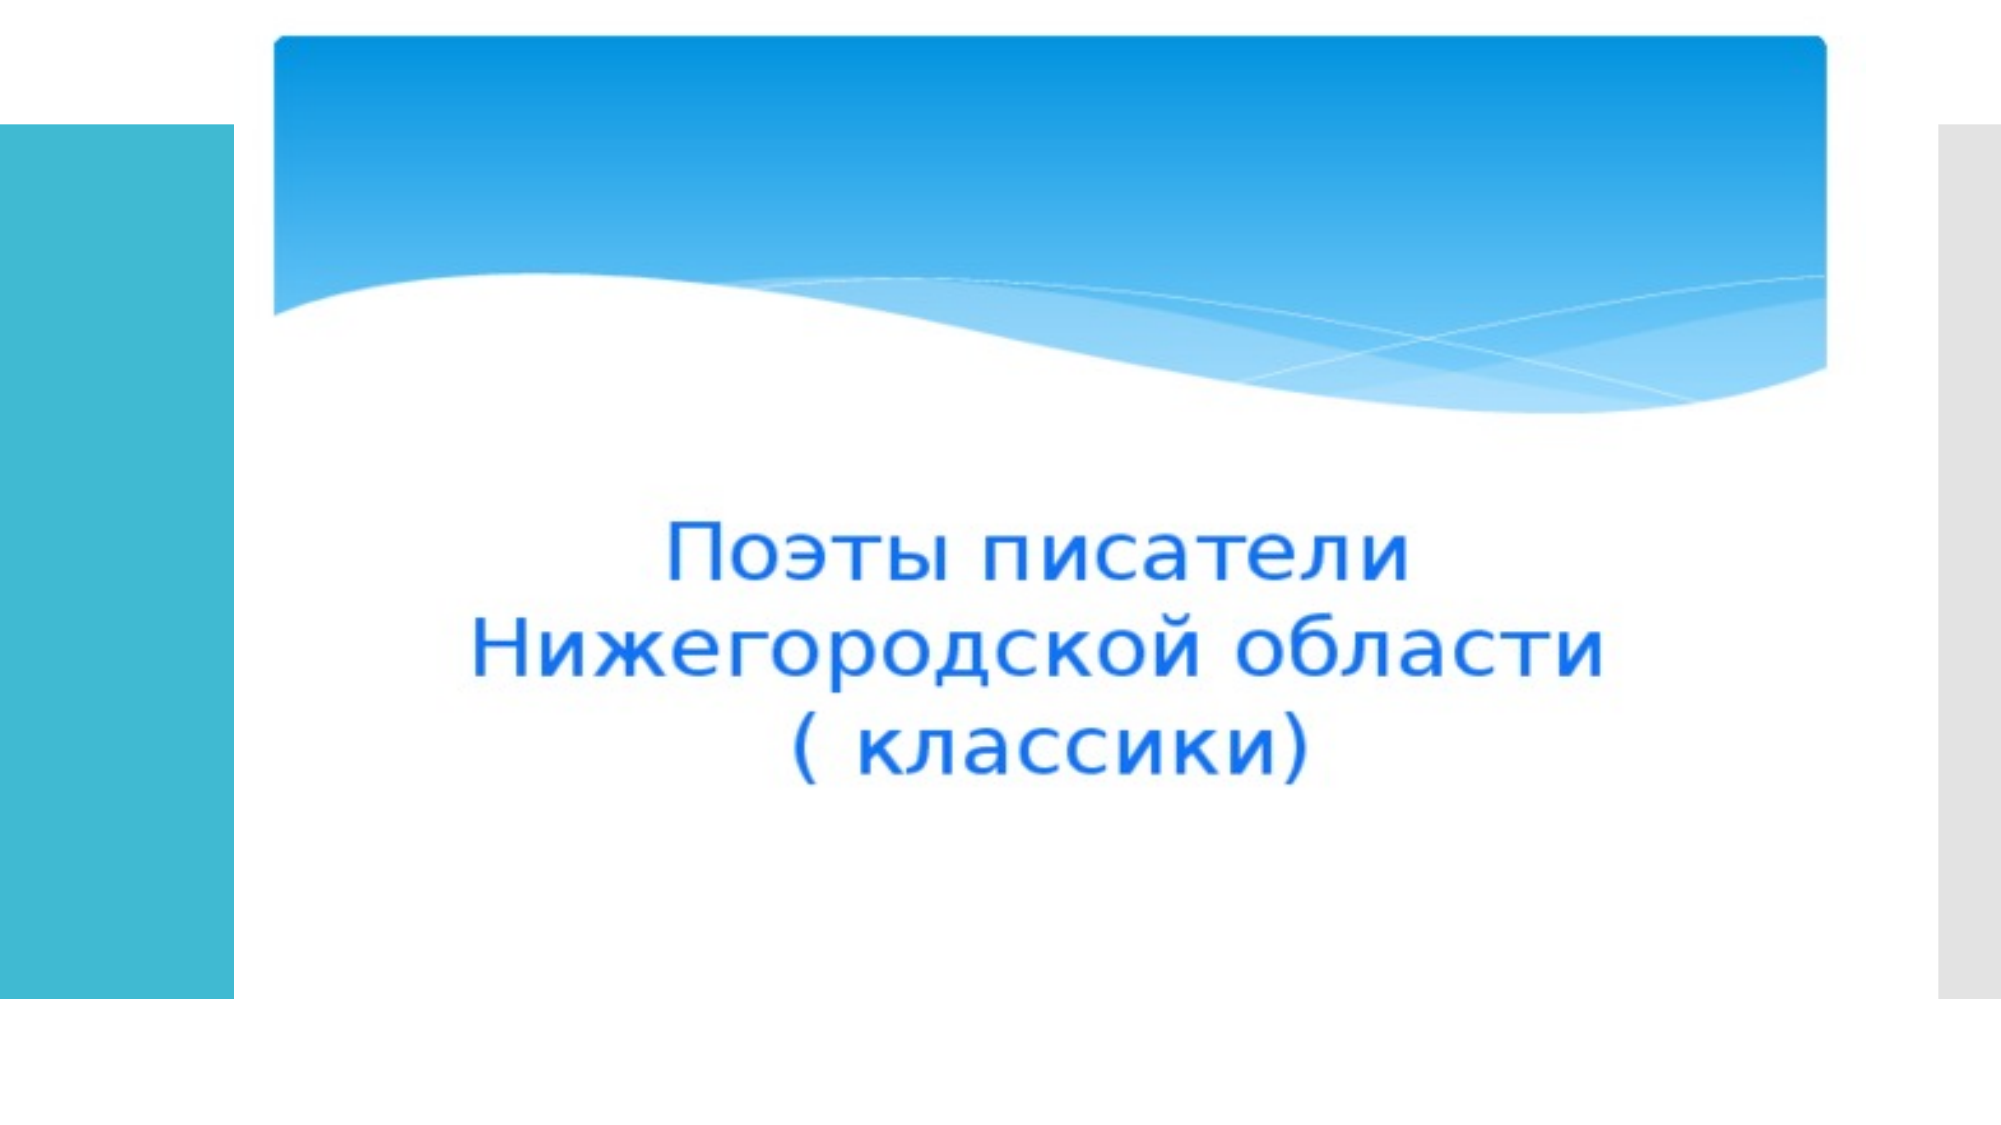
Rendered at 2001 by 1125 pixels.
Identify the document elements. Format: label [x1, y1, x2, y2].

picture [234, 0, 1866, 1125]
